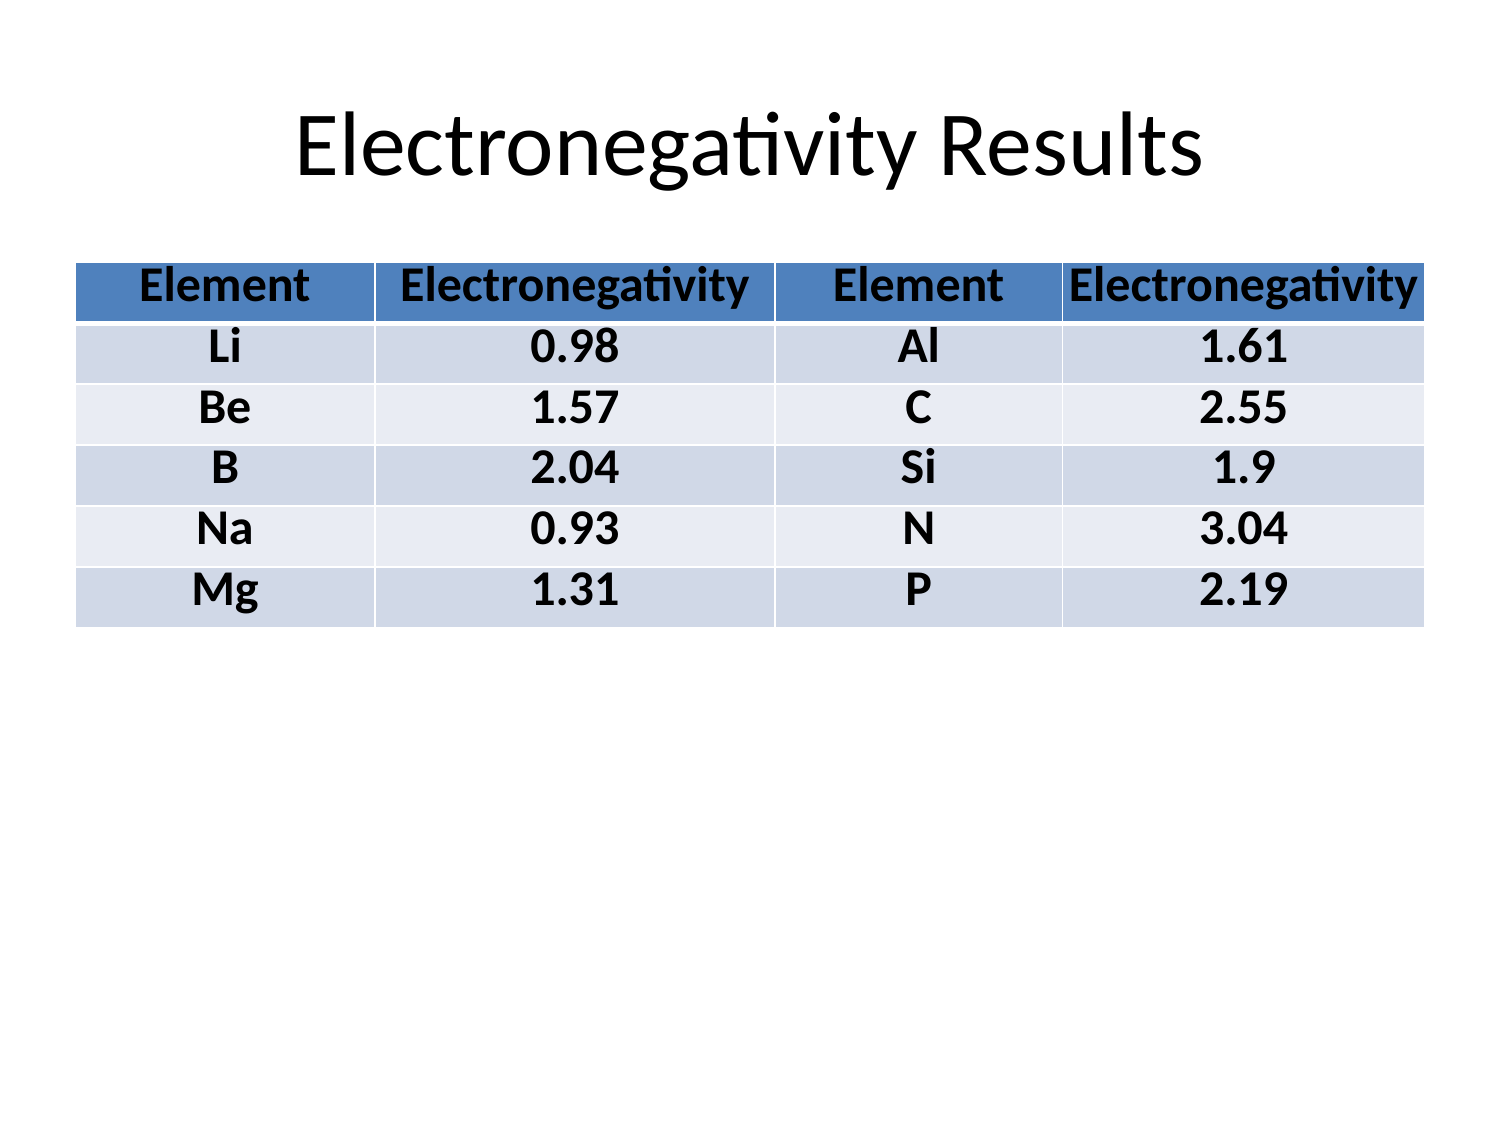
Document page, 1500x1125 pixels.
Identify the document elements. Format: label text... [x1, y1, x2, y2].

table_cell 1.57 [376, 385, 774, 444]
table_cell Be [76, 385, 374, 444]
table_cell Al [776, 326, 1062, 383]
table_cell 2.55 [1063, 385, 1424, 444]
table_cell B [76, 446, 374, 505]
table_cell 2.04 [376, 446, 774, 505]
table_cell C [776, 385, 1062, 444]
title Electronegativity Results [75, 45, 1425, 233]
table_cell Na [76, 507, 374, 566]
table_header Element [76, 263, 374, 321]
table_cell Mg [76, 568, 374, 627]
table_cell 3.04 [1063, 507, 1424, 566]
table_cell P [776, 568, 1062, 627]
table_cell 0.98 [376, 326, 774, 383]
table_cell 0.93 [376, 507, 774, 566]
table_cell 2.19 [1063, 568, 1424, 627]
table_cell 1.9 [1063, 446, 1424, 505]
table_cell N [776, 507, 1062, 566]
table_cell Si [776, 446, 1062, 505]
table_header Element [776, 263, 1062, 321]
table_cell 1.61 [1063, 326, 1424, 383]
table_header Electronegativity [376, 263, 774, 321]
table_cell 1.31 [376, 568, 774, 627]
table_header Electronegativity [1063, 263, 1424, 321]
table_cell Li [76, 326, 374, 383]
